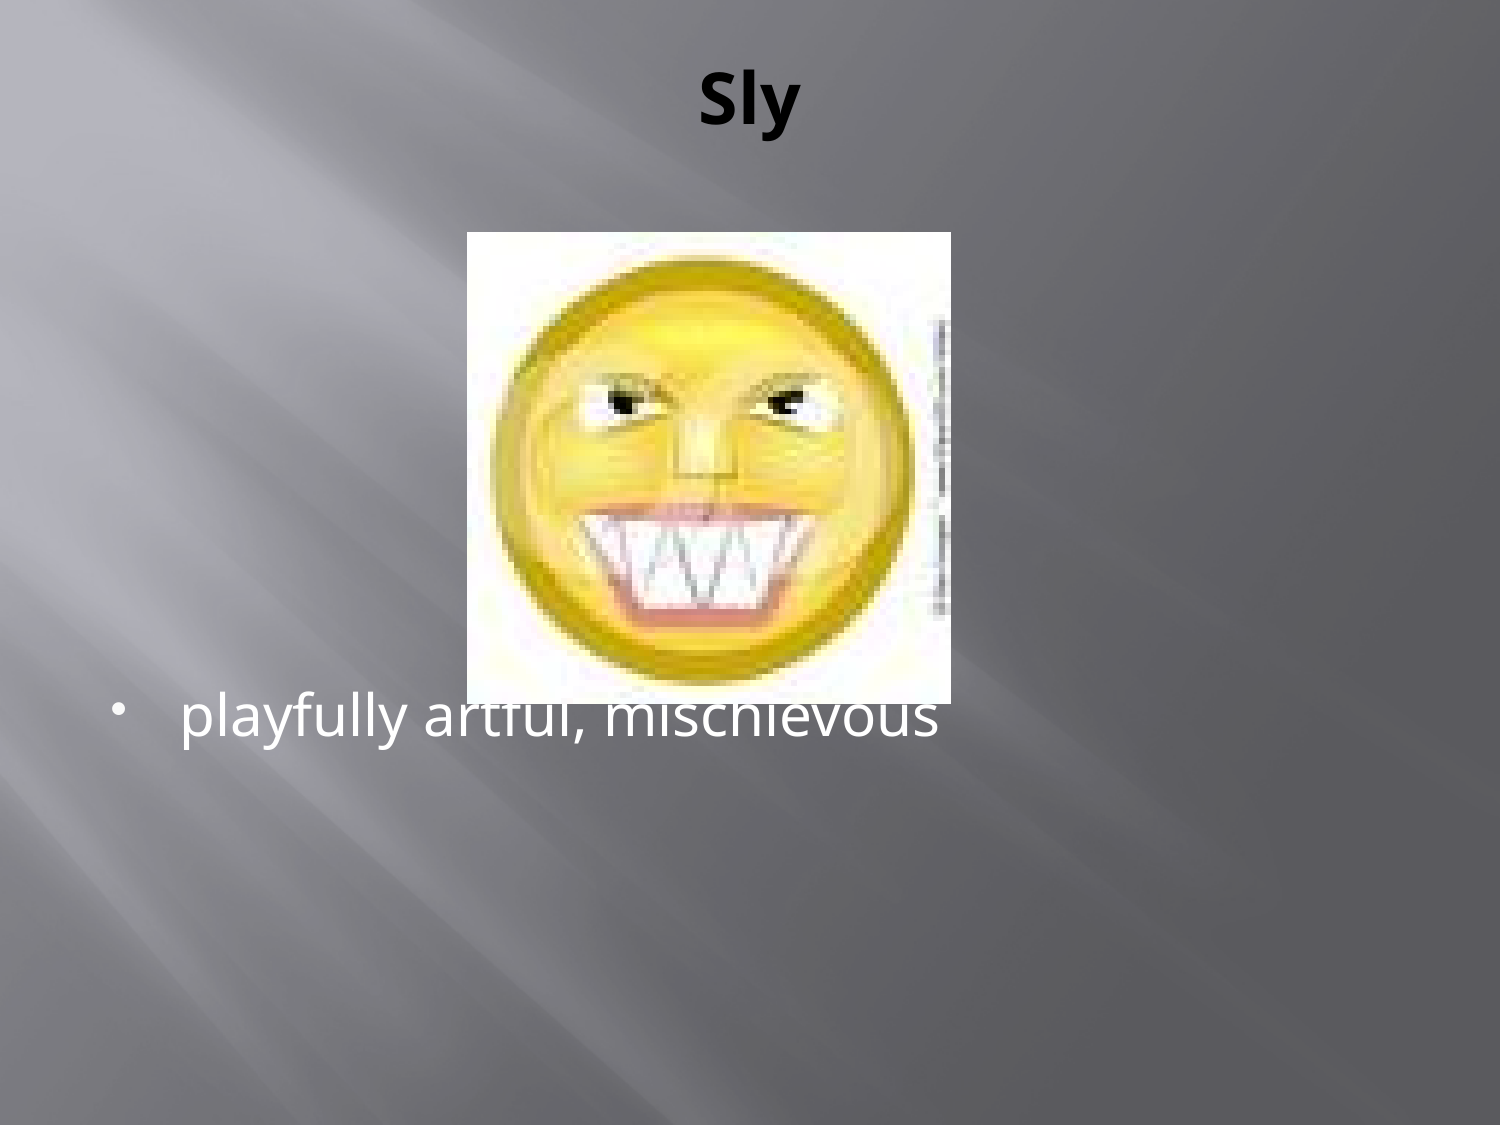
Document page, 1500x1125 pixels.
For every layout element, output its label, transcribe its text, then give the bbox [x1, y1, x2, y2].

title Sly [75, 45, 1425, 233]
picture [466, 232, 951, 704]
list playfully artful, mischievous [75, 262, 1425, 1035]
